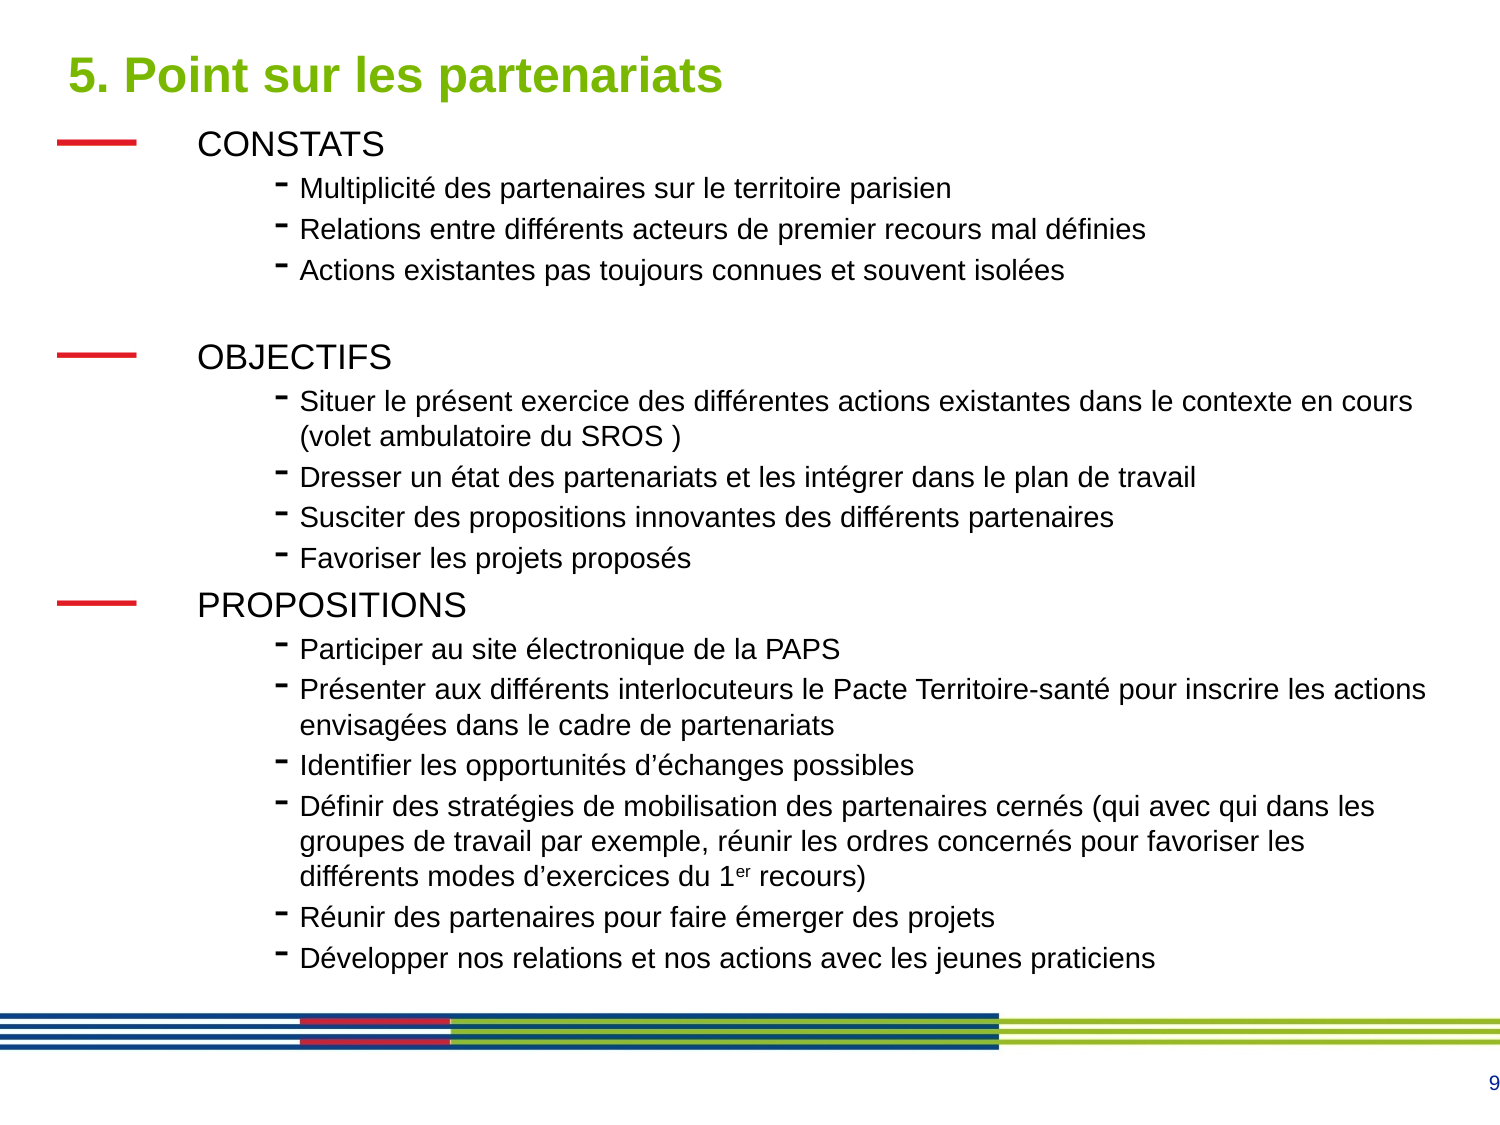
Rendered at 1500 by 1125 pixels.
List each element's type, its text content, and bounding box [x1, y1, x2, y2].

picture [56, 135, 137, 150]
picture [0, 999, 1500, 1063]
picture [56, 596, 137, 610]
list CONSTATS Multiplicité des partenaires sur le territoire parisien Relations entre différents acteurs de premier recours mal définies Actions existantes pas toujours connues et souvent isolées OBJECTIFS Situer le présent exercice des différentes actions existantes dans le contexte en cours (volet ambulatoire du SROS ) Dresser un état des partenariats et les intégrer dans le plan de travail Susciter des propositions innovantes des différents partenaires Favoriser les projets proposés PROPOSITIONS Participer au site électronique de la PAPS Présenter aux différents interlocuteurs le Pacte Territoire-santé pour inscrire les actions envisagées dans le cadre de partenariats Identifier les opportunités d’échanges possibles Définir des stratégies de mobilisation des partenaires cernés (qui avec qui dans les groupes de travail par exemple, réunir les ordres concernés pour favoriser les différents modes d’exercices du 1er recours) Réunir des partenaires pour faire émerger des projets Développer nos relations et nos actions avec les jeunes praticiens [40, 113, 1448, 1019]
picture [56, 348, 137, 362]
title 5. Point sur les partenariats [52, 18, 1391, 113]
